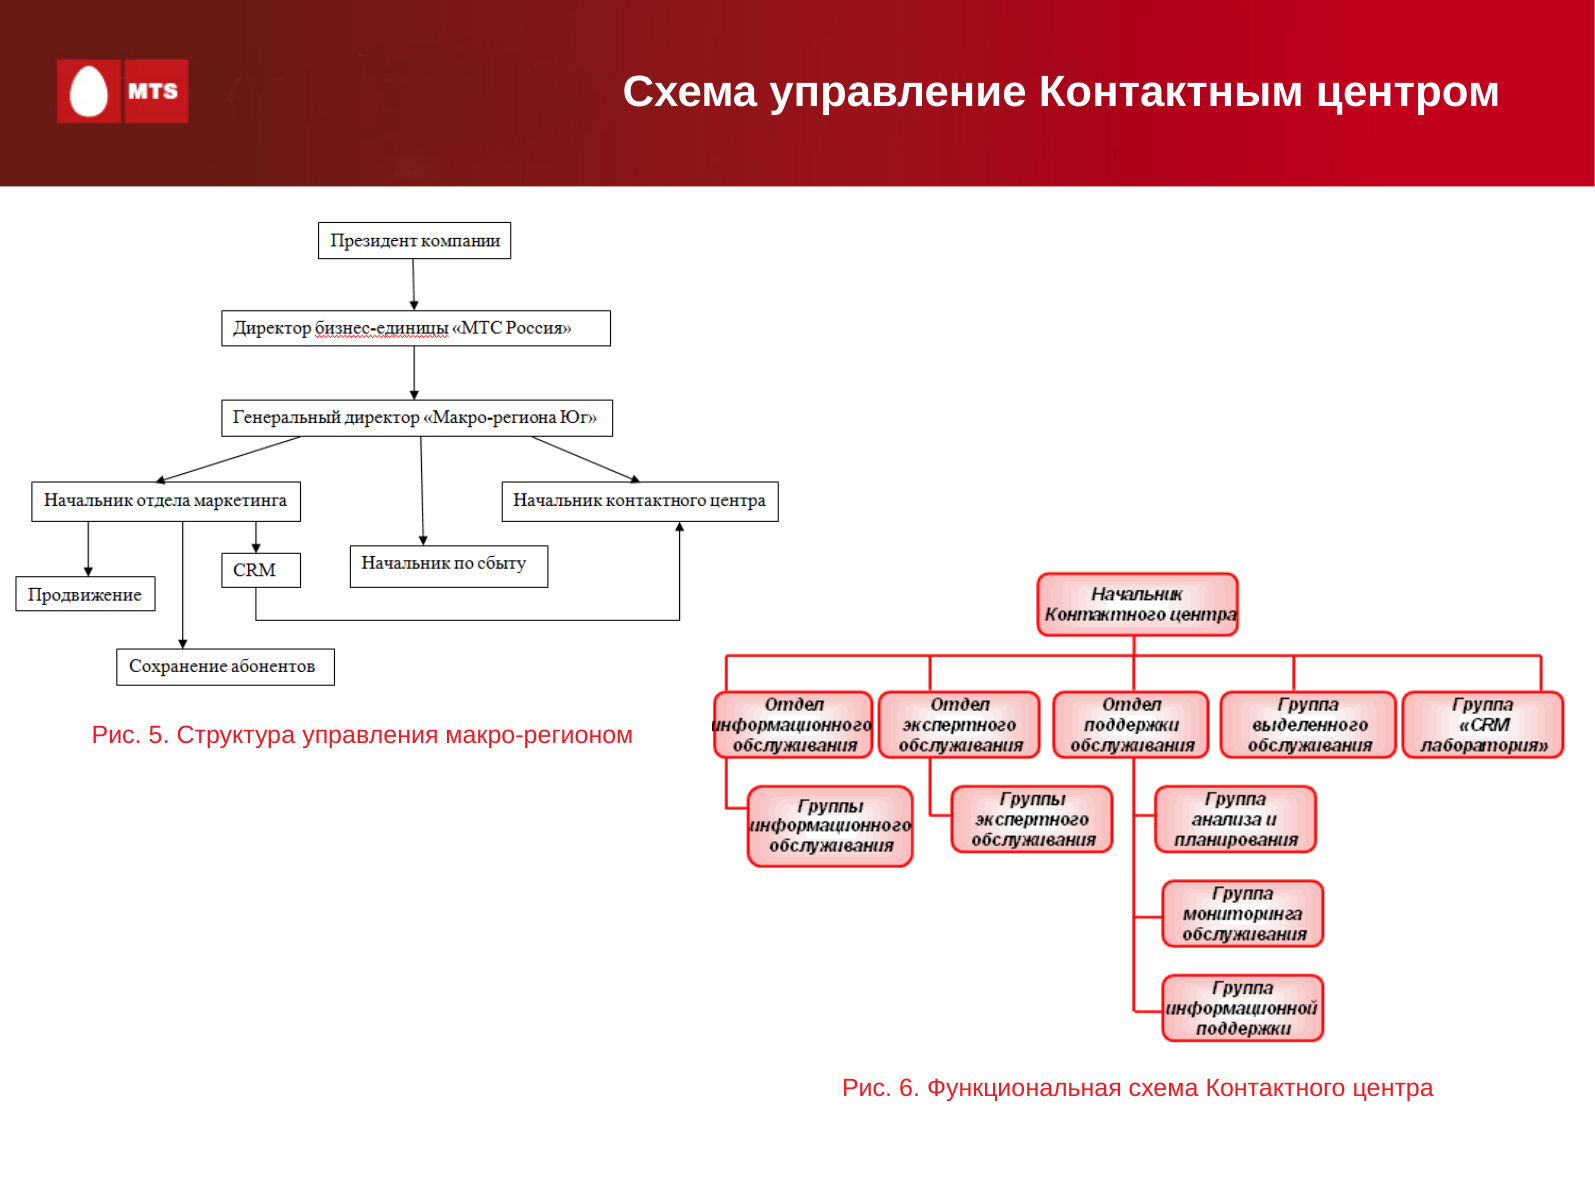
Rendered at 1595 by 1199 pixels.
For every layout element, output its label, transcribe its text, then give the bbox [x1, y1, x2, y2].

picture [0, 0, 1595, 1199]
text_box Рис. 5. Структура управления макро-регионом [76, 704, 650, 757]
text_box Схема управление Контактным центром [235, 62, 1501, 123]
text_box Рис. 6. Функциональная схема Контактного центра [827, 1059, 1450, 1109]
